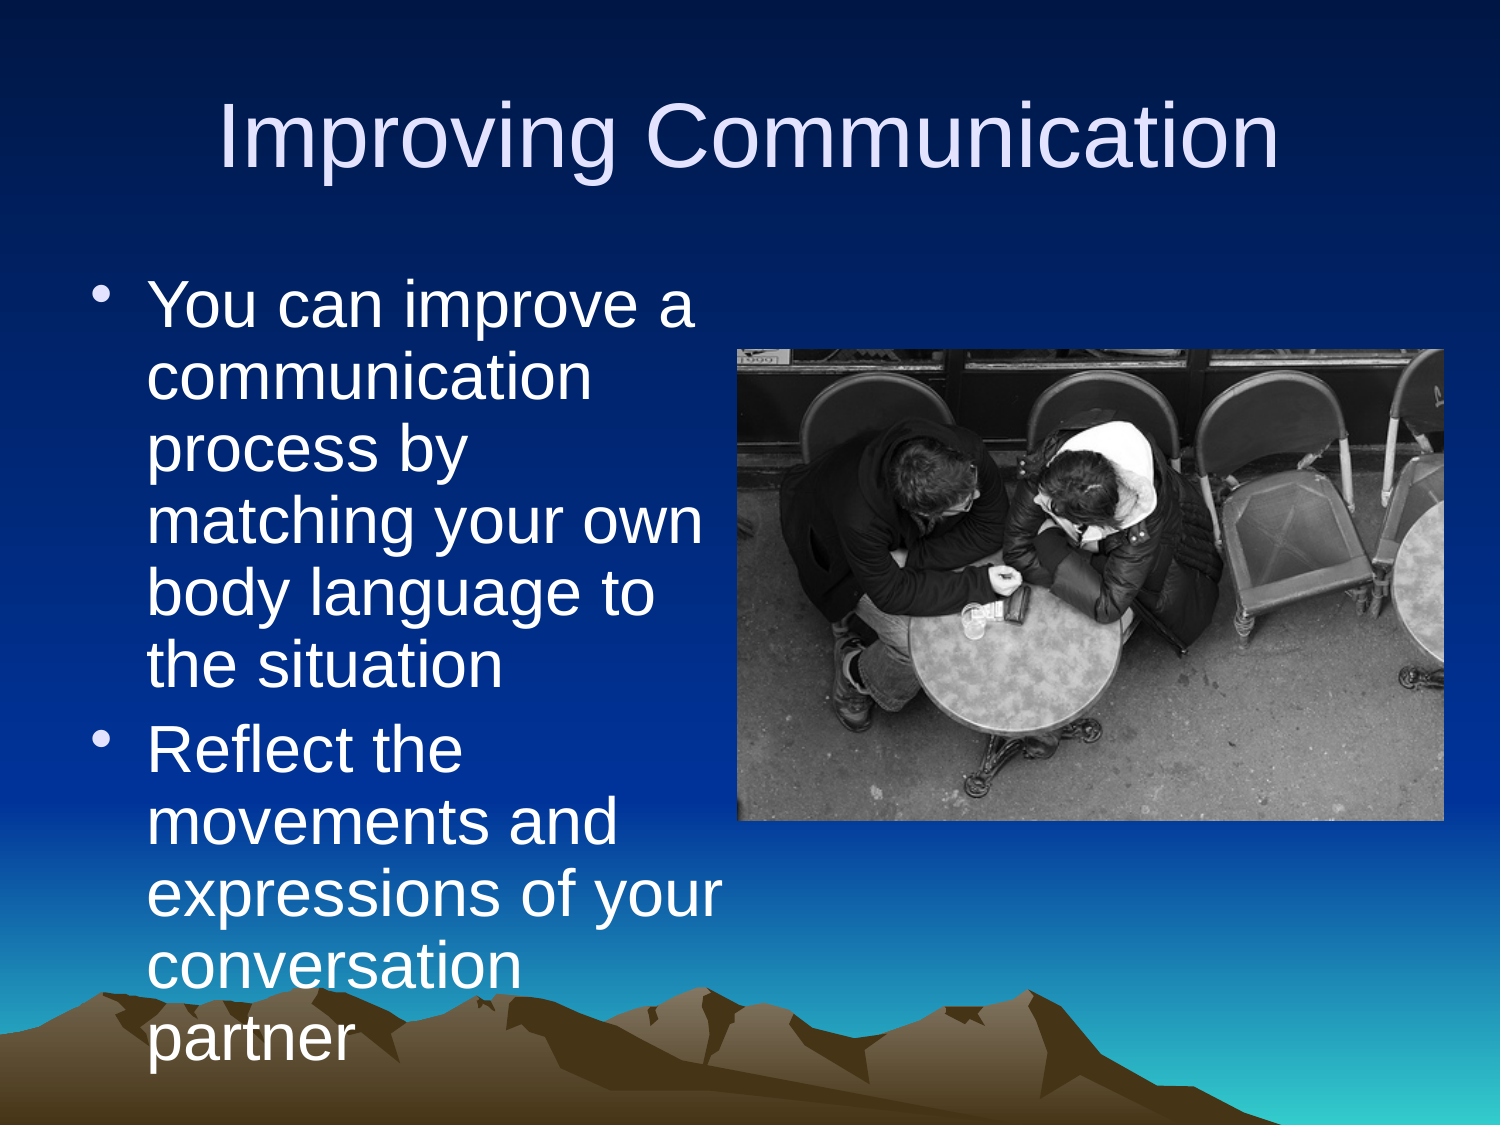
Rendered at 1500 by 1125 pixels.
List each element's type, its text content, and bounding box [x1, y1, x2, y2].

title Improving Communication [75, 37, 1425, 225]
picture [737, 349, 1444, 821]
list You can improve a communication process by matching your own body language to the situation Reflect the movements and expressions of your conversation partner [74, 262, 763, 1125]
